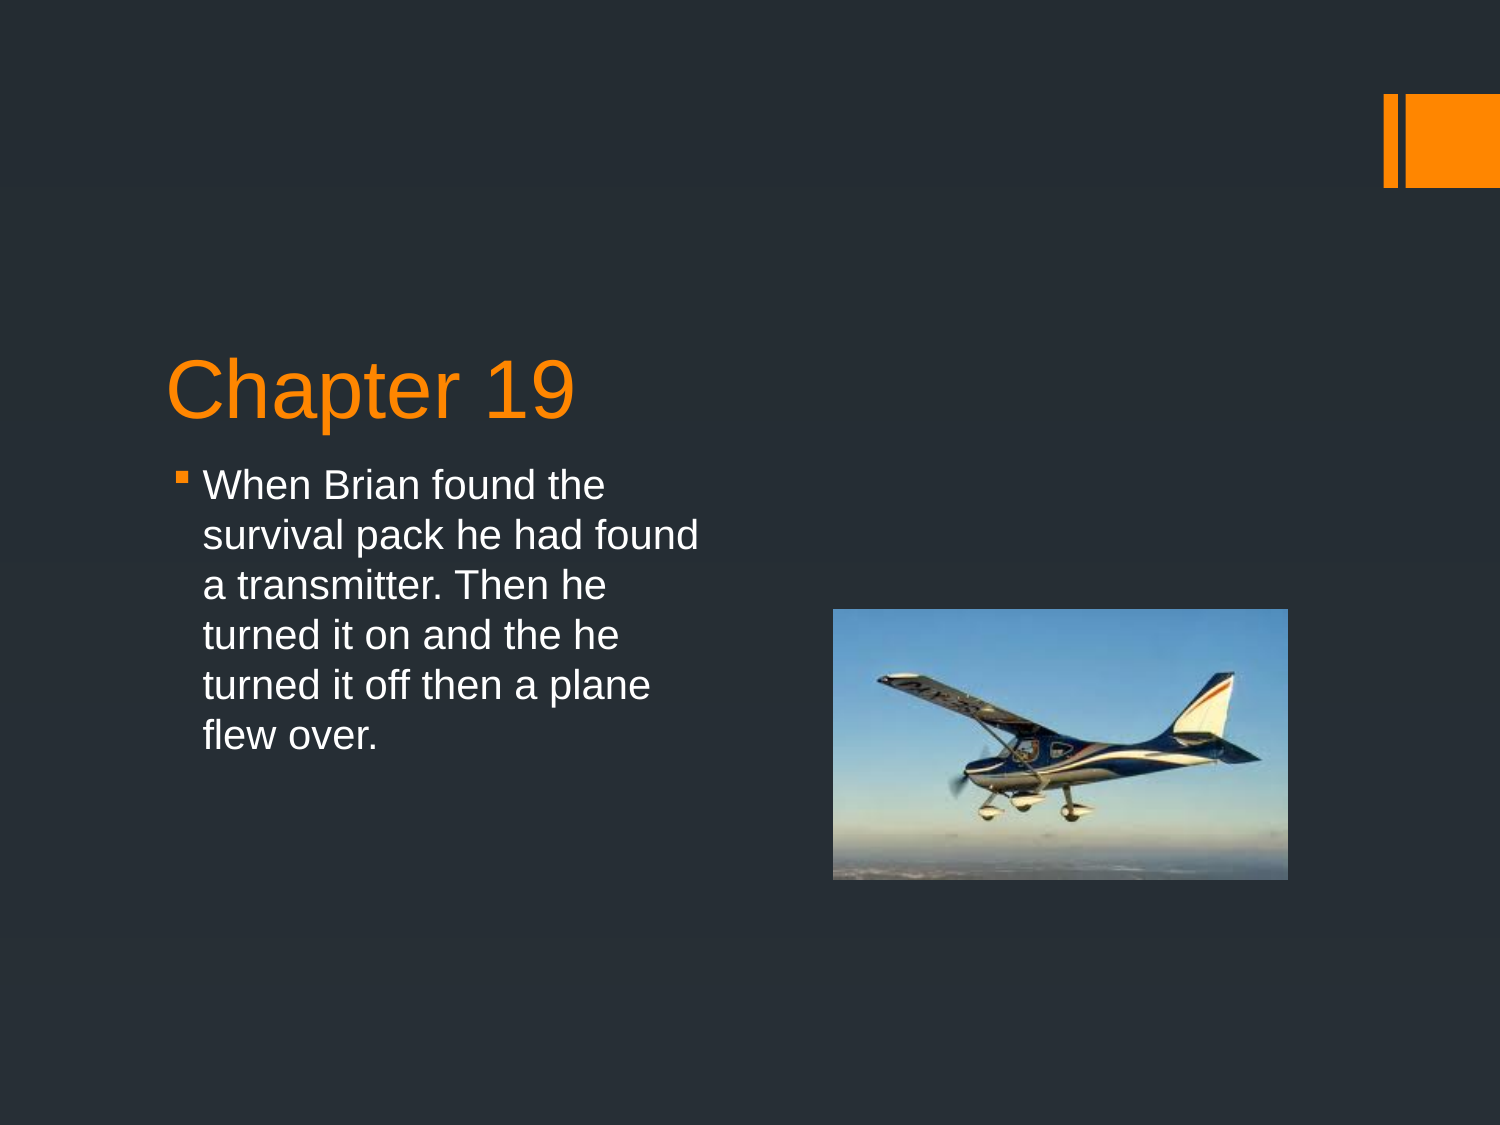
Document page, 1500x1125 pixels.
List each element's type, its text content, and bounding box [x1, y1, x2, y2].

title Chapter 19 [150, 253, 1350, 443]
list When Brian found the survival pack he had found a transmitter. Then he turned it on and the he turned it off then a plane flew over. [150, 450, 735, 1040]
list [832, 609, 1289, 881]
